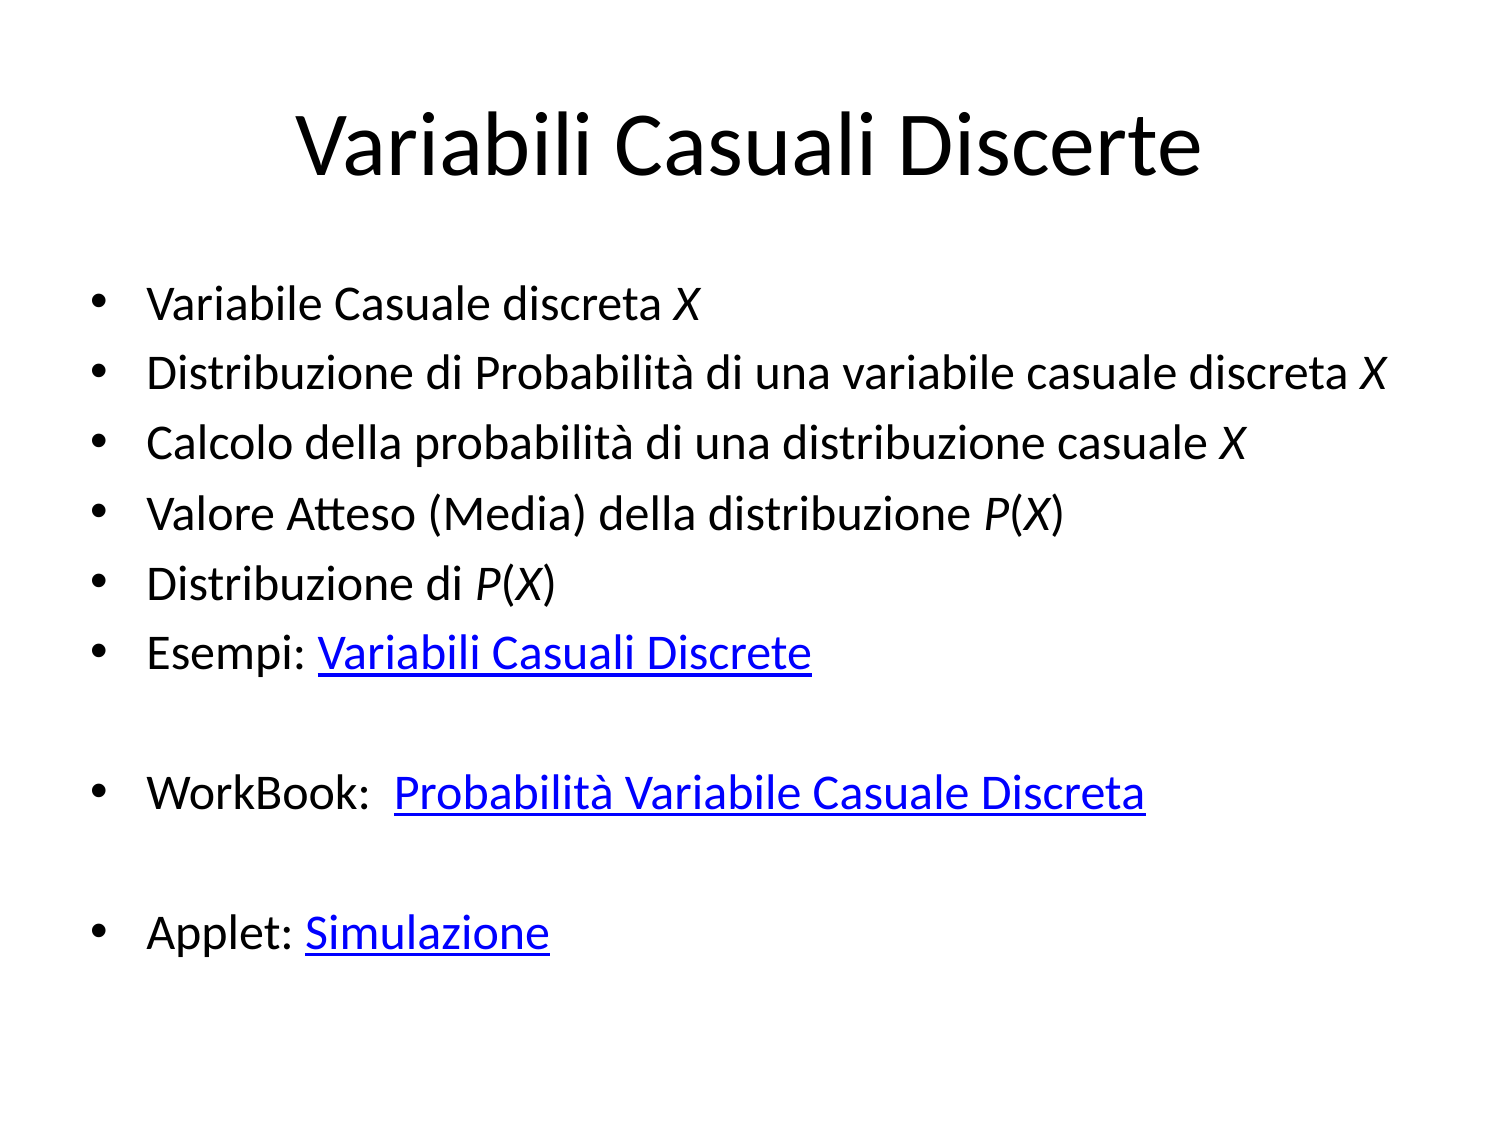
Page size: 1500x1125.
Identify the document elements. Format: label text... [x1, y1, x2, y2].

list Variabile Casuale discreta X Distribuzione di Probabilità di una variabile casuale discreta X Calcolo della probabilità di una distribuzione casuale X Valore Atteso (Media) della distribuzione P(X) Distribuzione di P(X) Esempi: Variabili Casuali Discrete WorkBook: Probabilità Variabile Casuale Discreta Applet: Simulazione [75, 262, 1425, 1005]
title Variabili Casuali Discerte [75, 45, 1425, 233]
